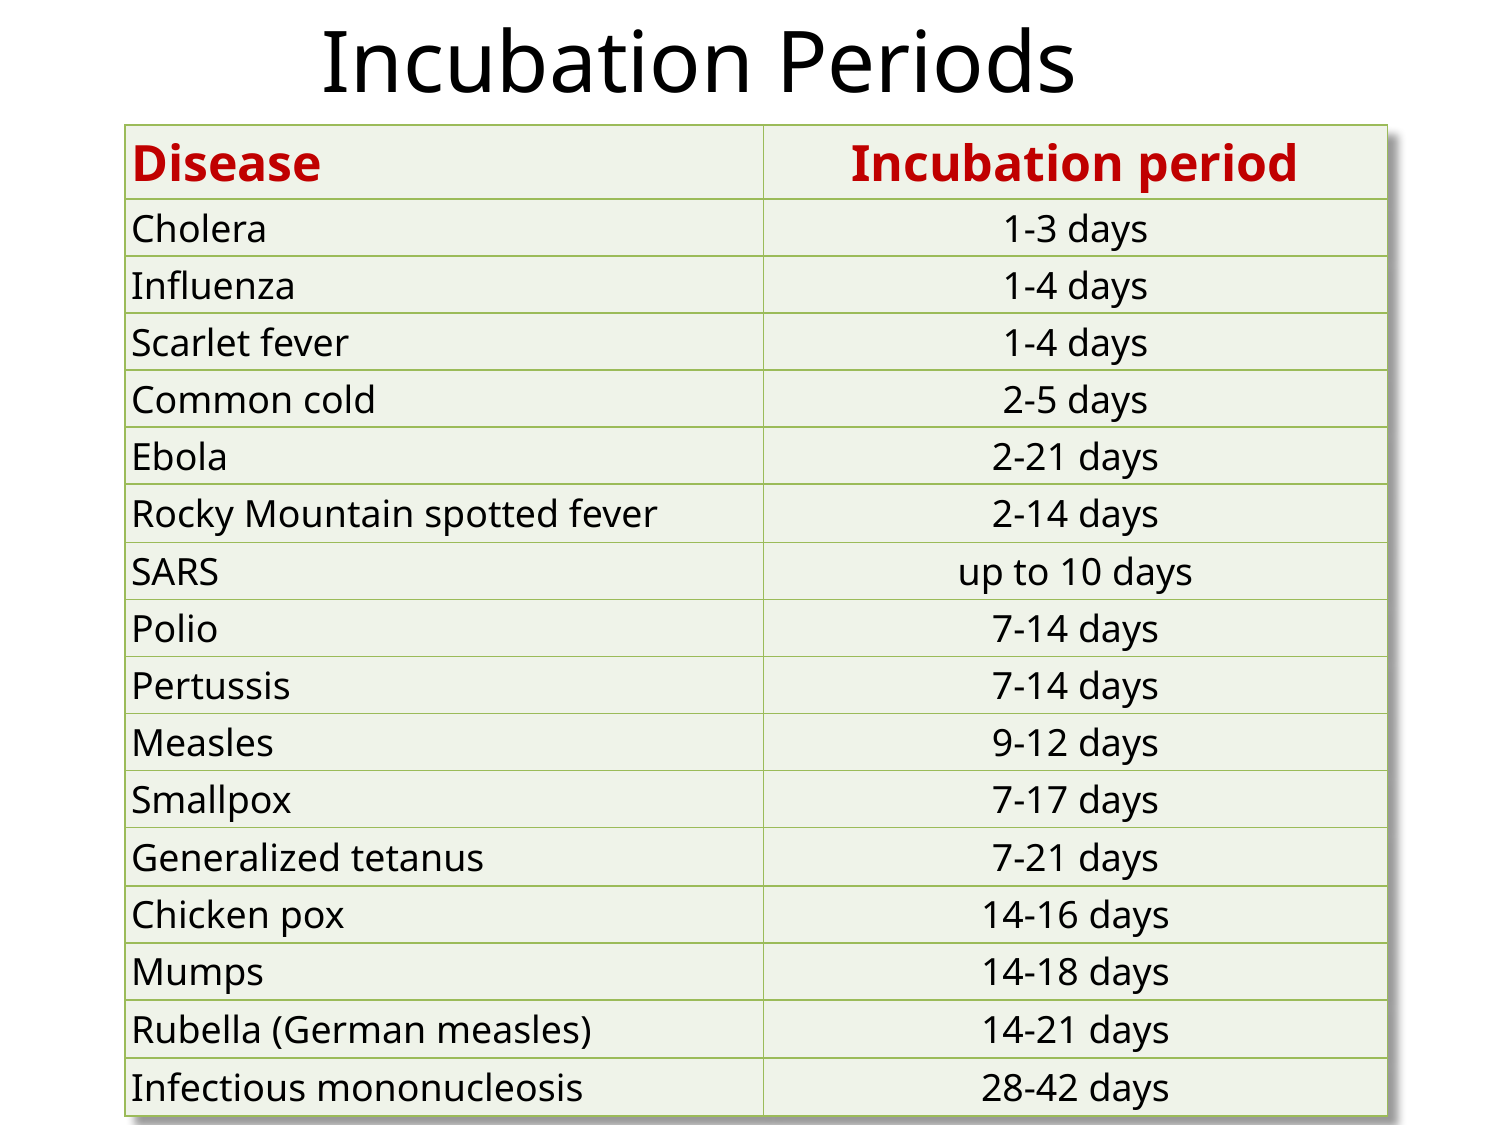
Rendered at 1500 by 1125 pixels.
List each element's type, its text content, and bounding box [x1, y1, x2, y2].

table_cell Smallpox [126, 771, 763, 827]
table_cell Measles [126, 714, 763, 770]
table_cell 14-16 days [764, 887, 1387, 942]
table_cell Rocky Mountain spotted fever [126, 485, 763, 542]
table_header Disease [126, 126, 763, 198]
title Incubation Periods [75, 0, 1325, 118]
table_cell 14-21 days [764, 1001, 1387, 1057]
table_cell 1-3 days [764, 200, 1387, 255]
table_cell 1-4 days [764, 257, 1387, 312]
table_cell Cholera [126, 200, 763, 255]
table_cell 7-14 days [764, 600, 1387, 656]
table_cell 2-21 days [764, 428, 1387, 483]
table_cell 1-4 days [764, 314, 1387, 369]
table_cell Chicken pox [126, 887, 763, 942]
table_cell Mumps [126, 944, 763, 999]
table_header Incubation period [764, 126, 1387, 198]
table_cell 9-12 days [764, 714, 1387, 770]
table_cell 7-14 days [764, 657, 1387, 713]
table_cell 2-5 days [764, 371, 1387, 426]
table_cell Common cold [126, 371, 763, 426]
table_cell SARS [126, 543, 763, 599]
table_cell Polio [126, 600, 763, 656]
table_cell up to 10 days [764, 543, 1387, 599]
table_cell 2-14 days [764, 485, 1387, 542]
table_cell Pertussis [126, 657, 763, 713]
table_cell 28-42 days [764, 1059, 1387, 1115]
table_cell Influenza [126, 257, 763, 312]
table_cell Infectious mononucleosis [126, 1059, 763, 1115]
table_cell Ebola [126, 428, 763, 483]
table_cell 7-21 days [764, 828, 1387, 885]
table_cell Generalized tetanus [126, 828, 763, 885]
table_cell 14-18 days [764, 944, 1387, 999]
table_cell 7-17 days [764, 771, 1387, 827]
table_cell Rubella (German measles) [126, 1001, 763, 1057]
table_cell Scarlet fever [126, 314, 763, 369]
